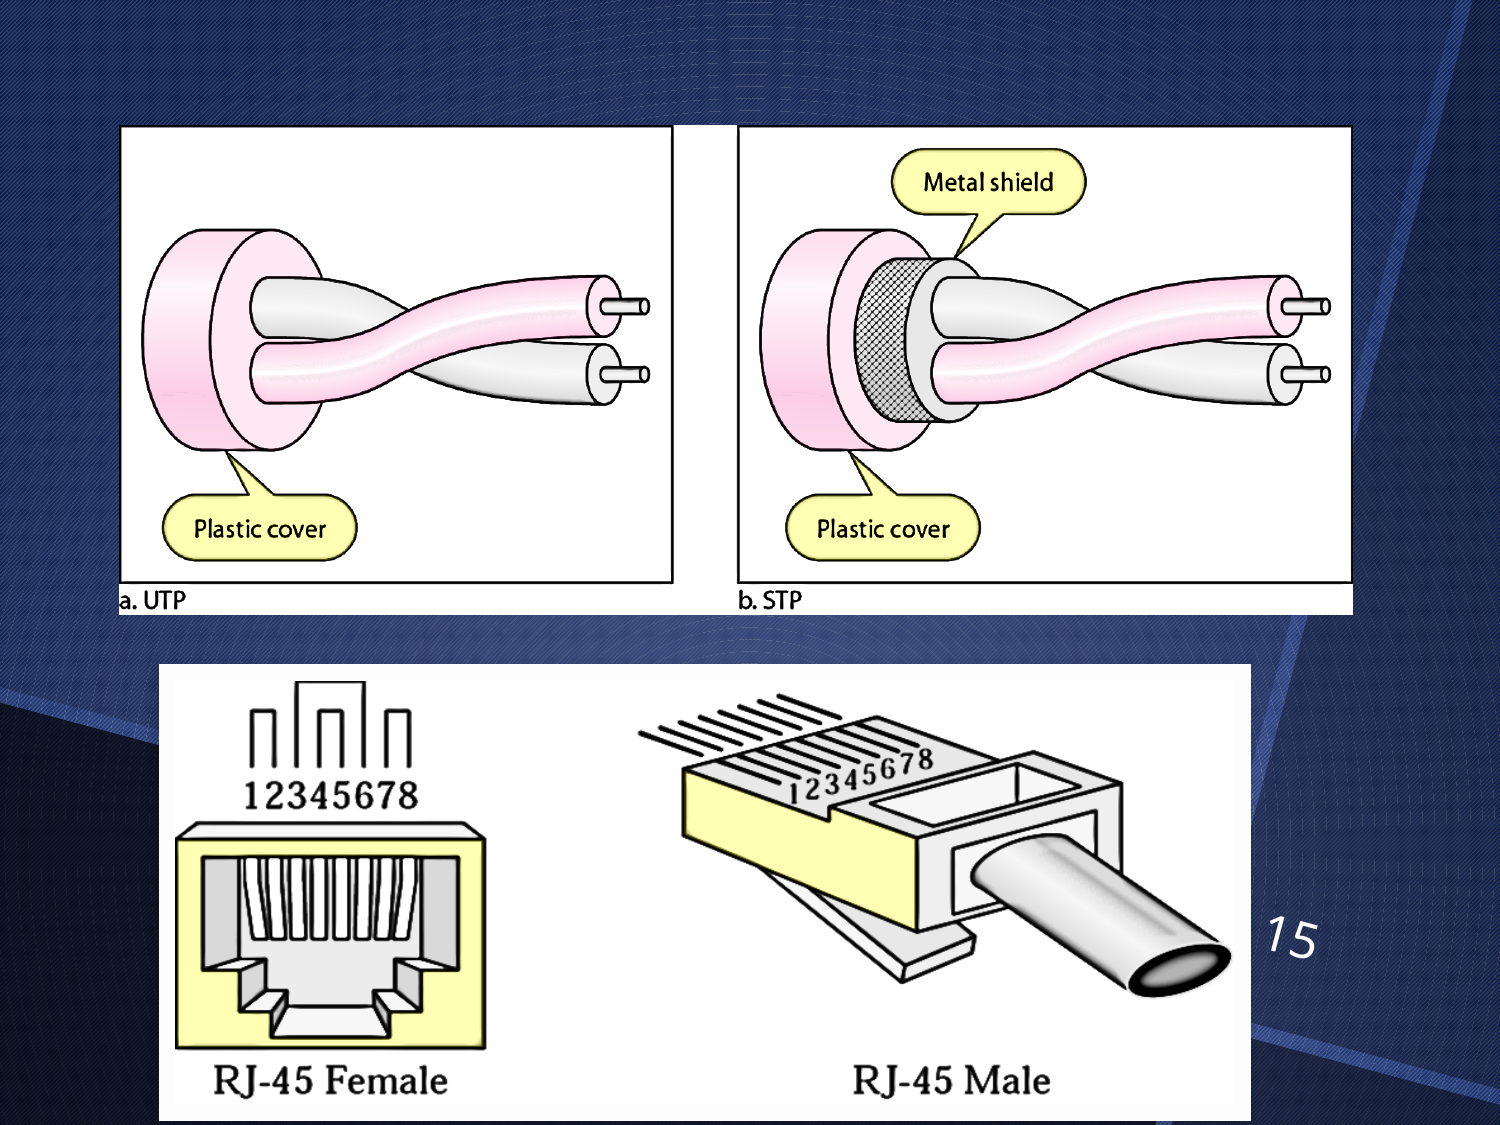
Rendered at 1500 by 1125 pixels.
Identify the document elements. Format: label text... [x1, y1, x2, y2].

slide_number 15 [1244, 899, 1370, 988]
picture [118, 124, 1353, 616]
picture [174, 680, 1235, 1105]
